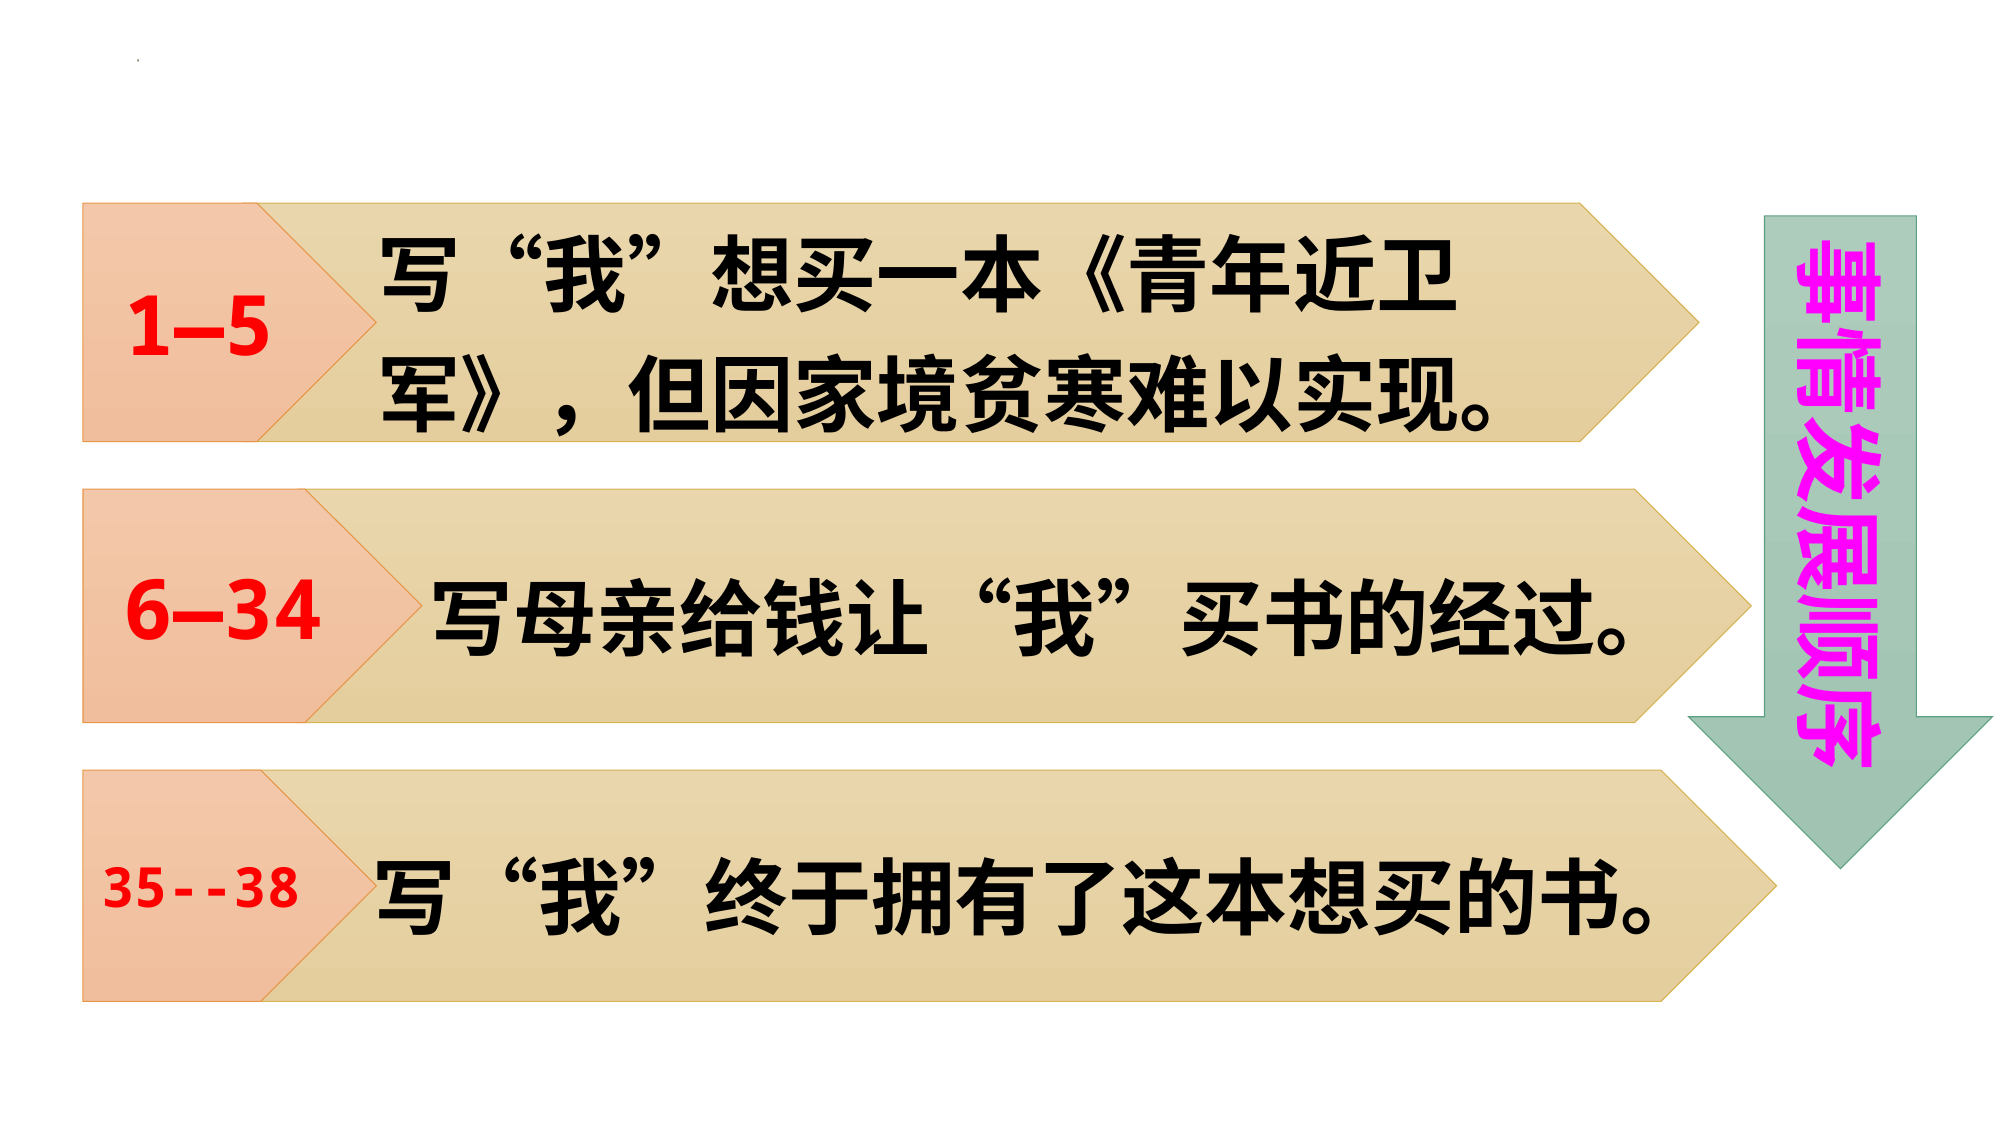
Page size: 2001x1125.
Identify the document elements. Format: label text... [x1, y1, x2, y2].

text_box 35--38 [82, 769, 378, 1002]
text_box 1—5 [82, 202, 378, 443]
text_box 写“我”想买一本《青年近卫军》，但因家境贫寒难以实现。 [258, 202, 1700, 443]
text_box 写“我”终于拥有了这本想买的书。 [262, 769, 1778, 1002]
text_box 事情发展顺序 [1687, 215, 1994, 870]
text_box 写母亲给钱让“我”买书的经过。 [306, 488, 1753, 724]
text_box 6—34 [82, 488, 423, 724]
